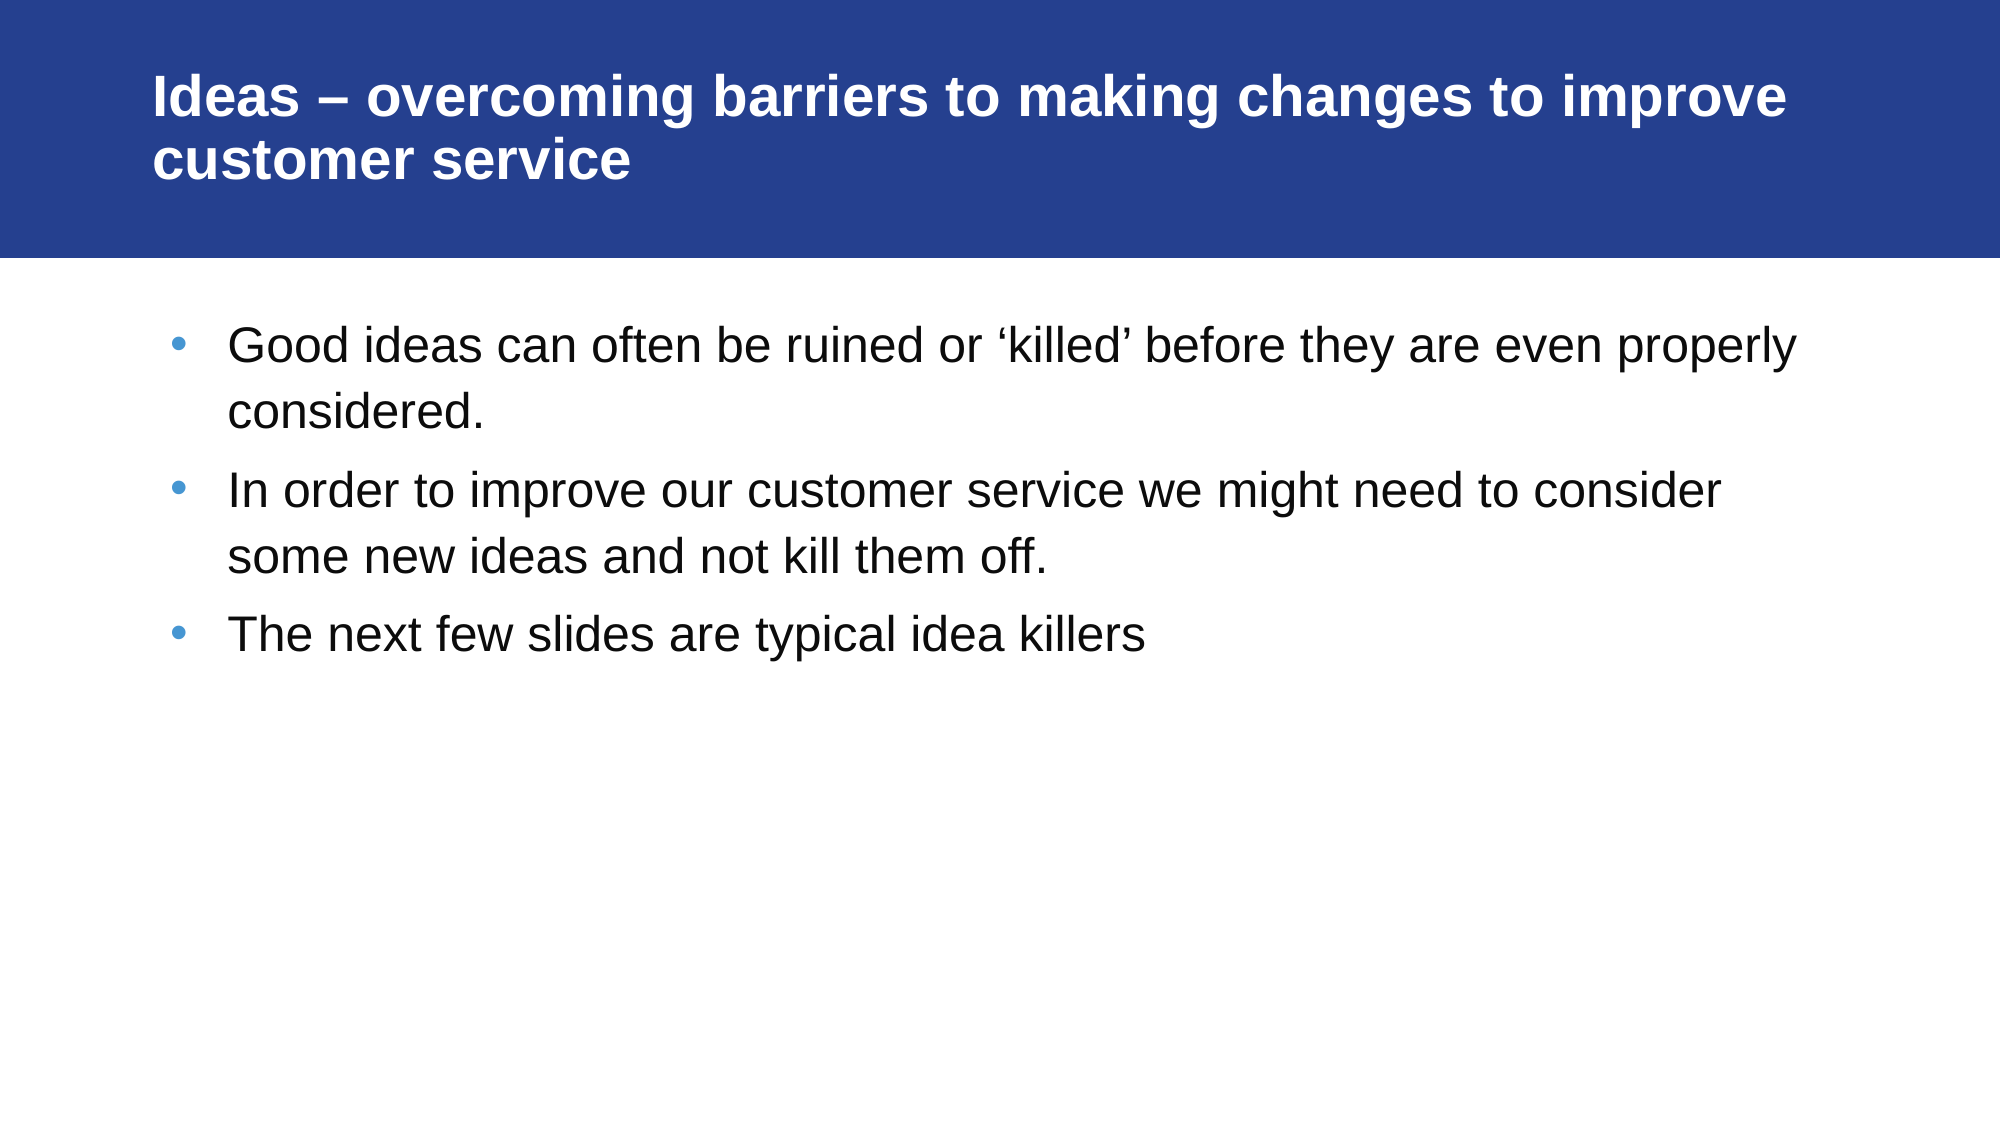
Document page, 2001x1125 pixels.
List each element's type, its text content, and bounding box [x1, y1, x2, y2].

list Good ideas can often be ruined or ‘killed’ before they are even properly considered. In order to improve our customer service we might need to consider some new ideas and not kill them off. The next few slides are typical idea killers [137, 299, 1863, 1025]
title Ideas – overcoming barriers to making changes to improve customer service [137, 20, 1863, 238]
